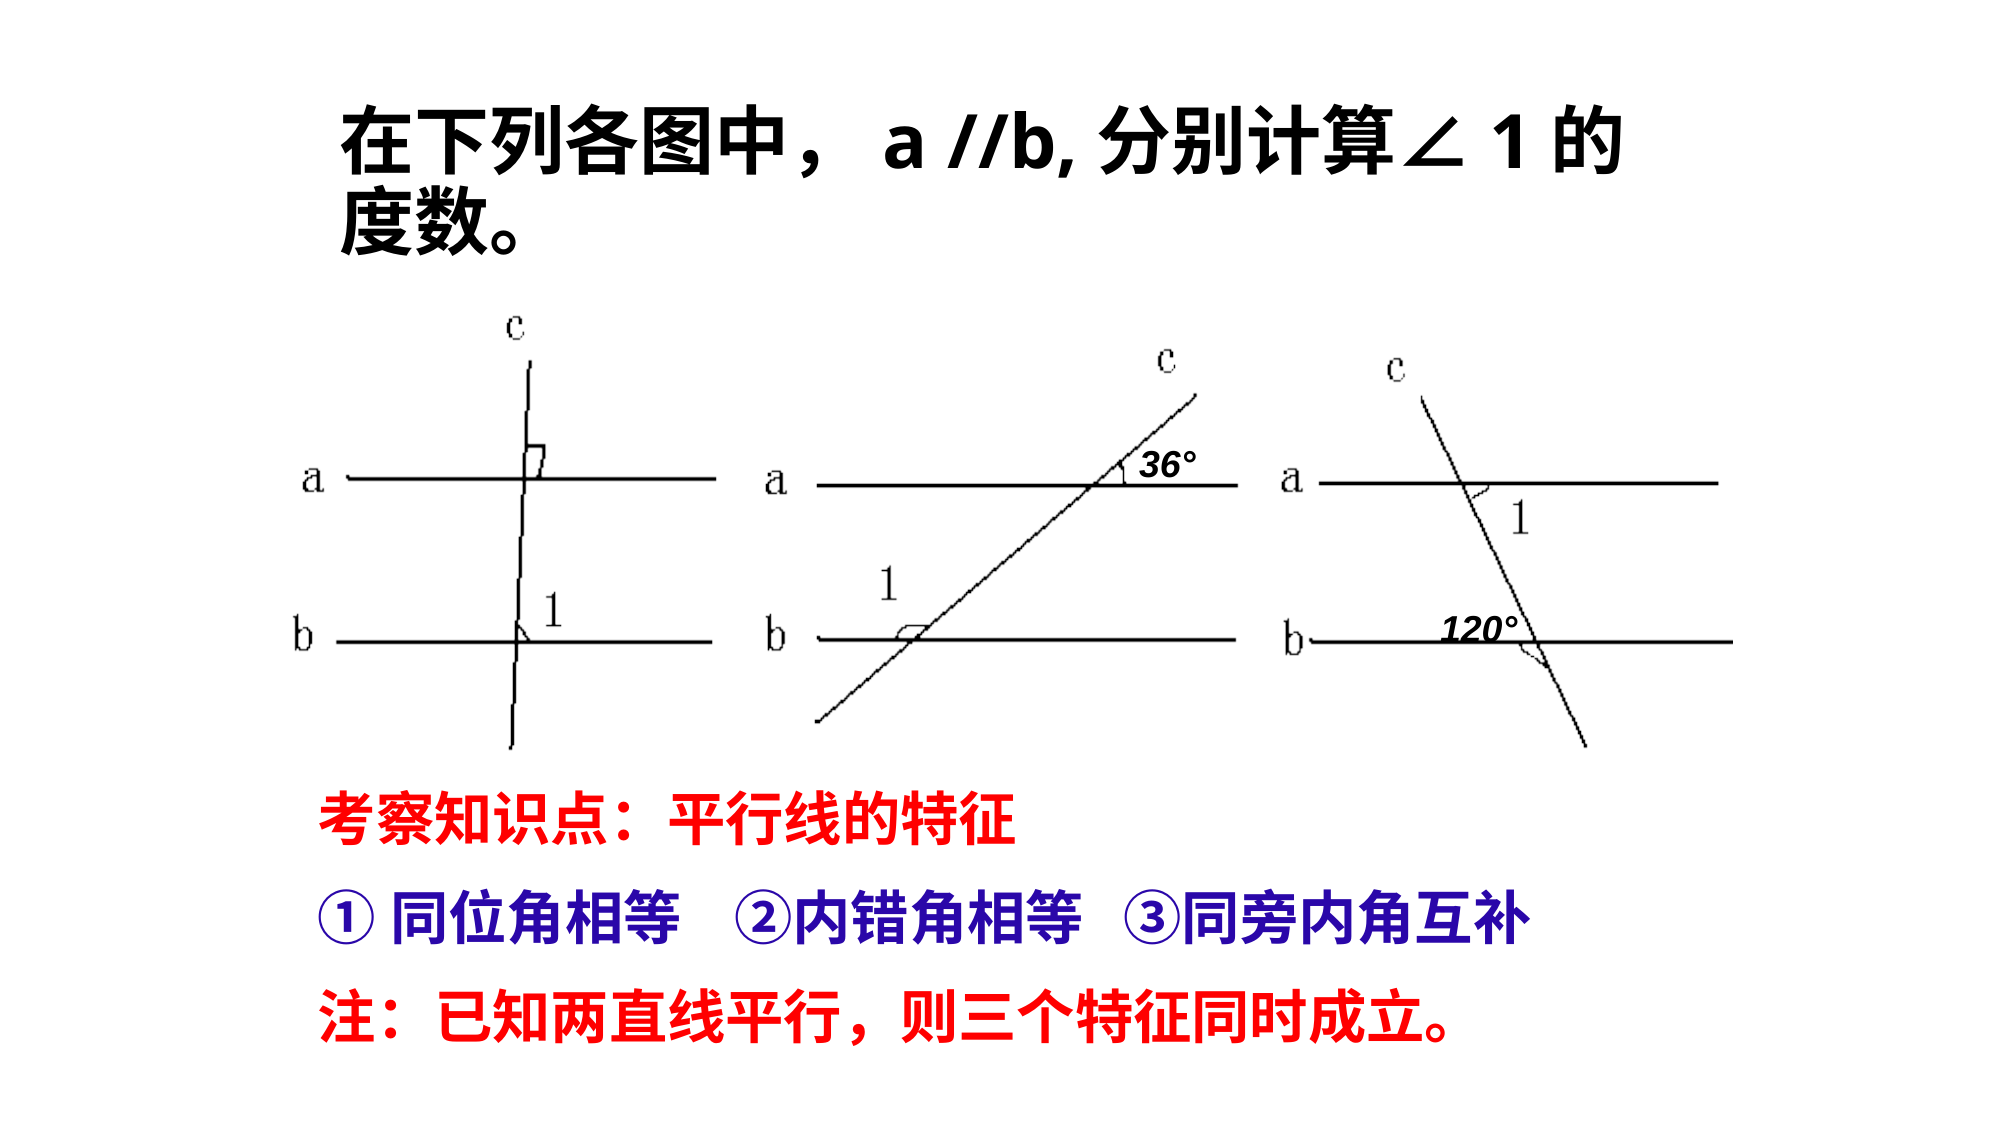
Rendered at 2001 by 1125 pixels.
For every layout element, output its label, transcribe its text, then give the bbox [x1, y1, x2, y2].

text_box 考察知识点：平行线的特征 ①同位角相等 ②内错角相等 ③同旁内角互补 注：已知两直线平行，则三个特征同时成立。 [303, 774, 1579, 1058]
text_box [255, 290, 1733, 764]
title 在下列各图中，a //b,分别计算∠1的度数。 [324, 91, 1675, 279]
